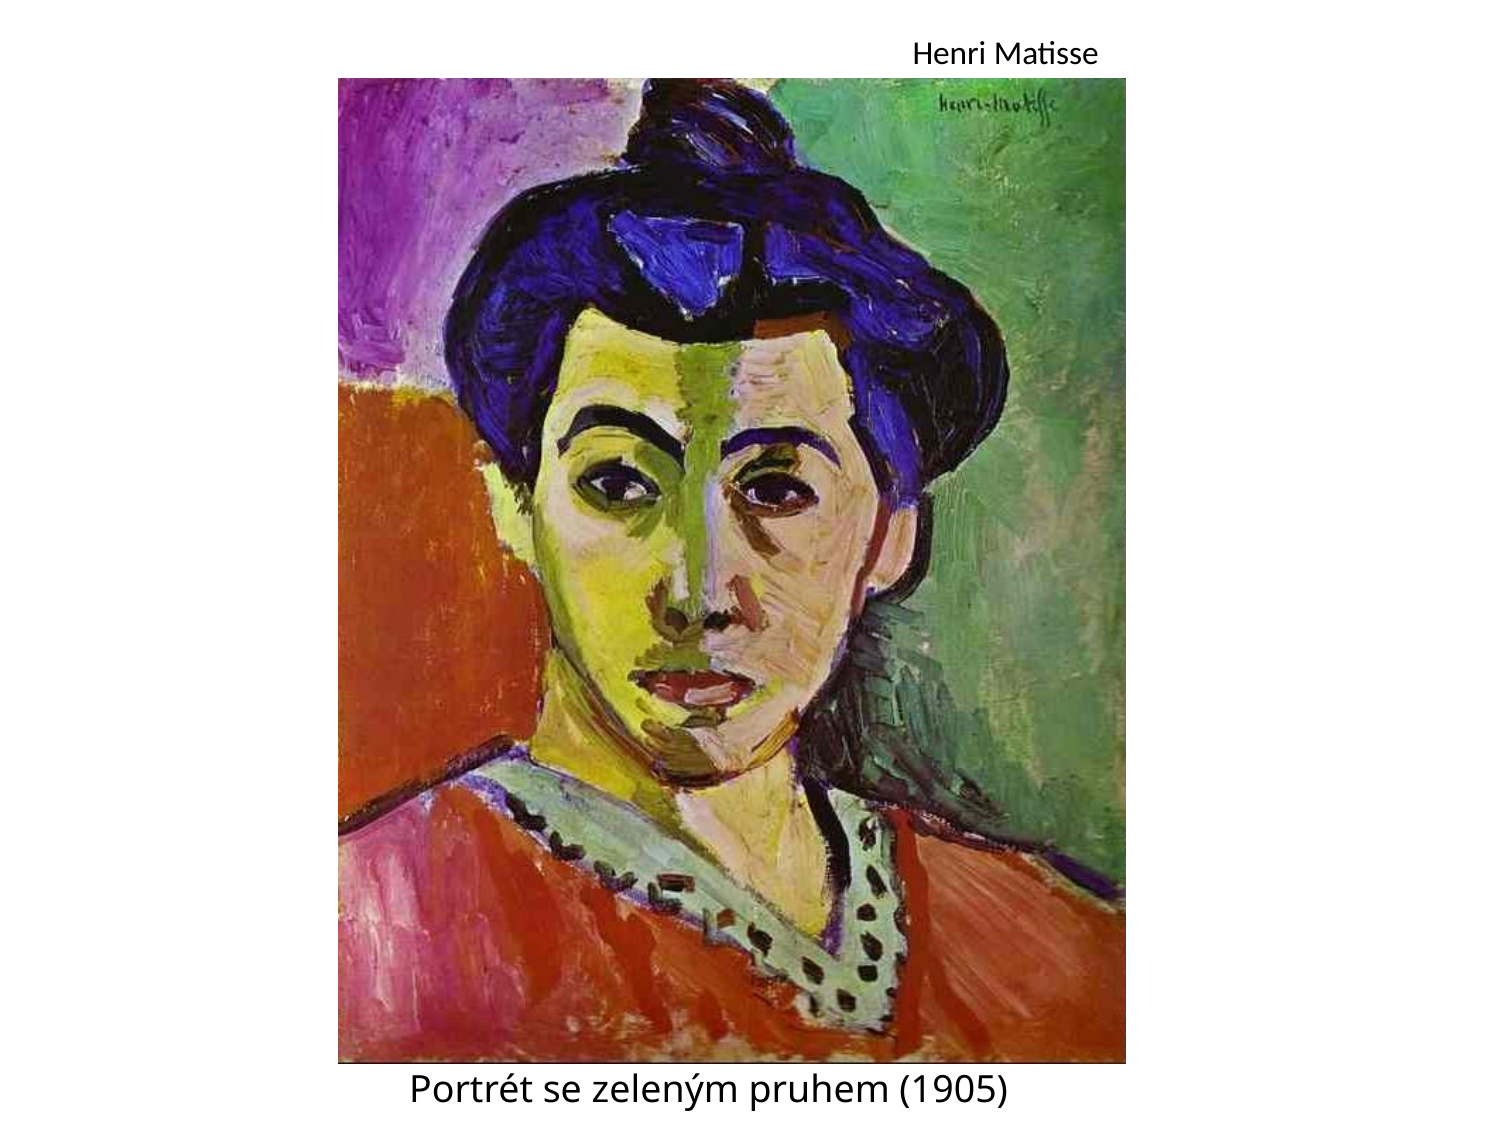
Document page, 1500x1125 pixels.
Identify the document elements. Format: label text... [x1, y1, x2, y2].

text_box Portrét se zeleným pruhem (1905) [395, 1072, 1093, 1118]
picture [338, 77, 1127, 1064]
text_box Henri Matisse [897, 23, 1288, 79]
